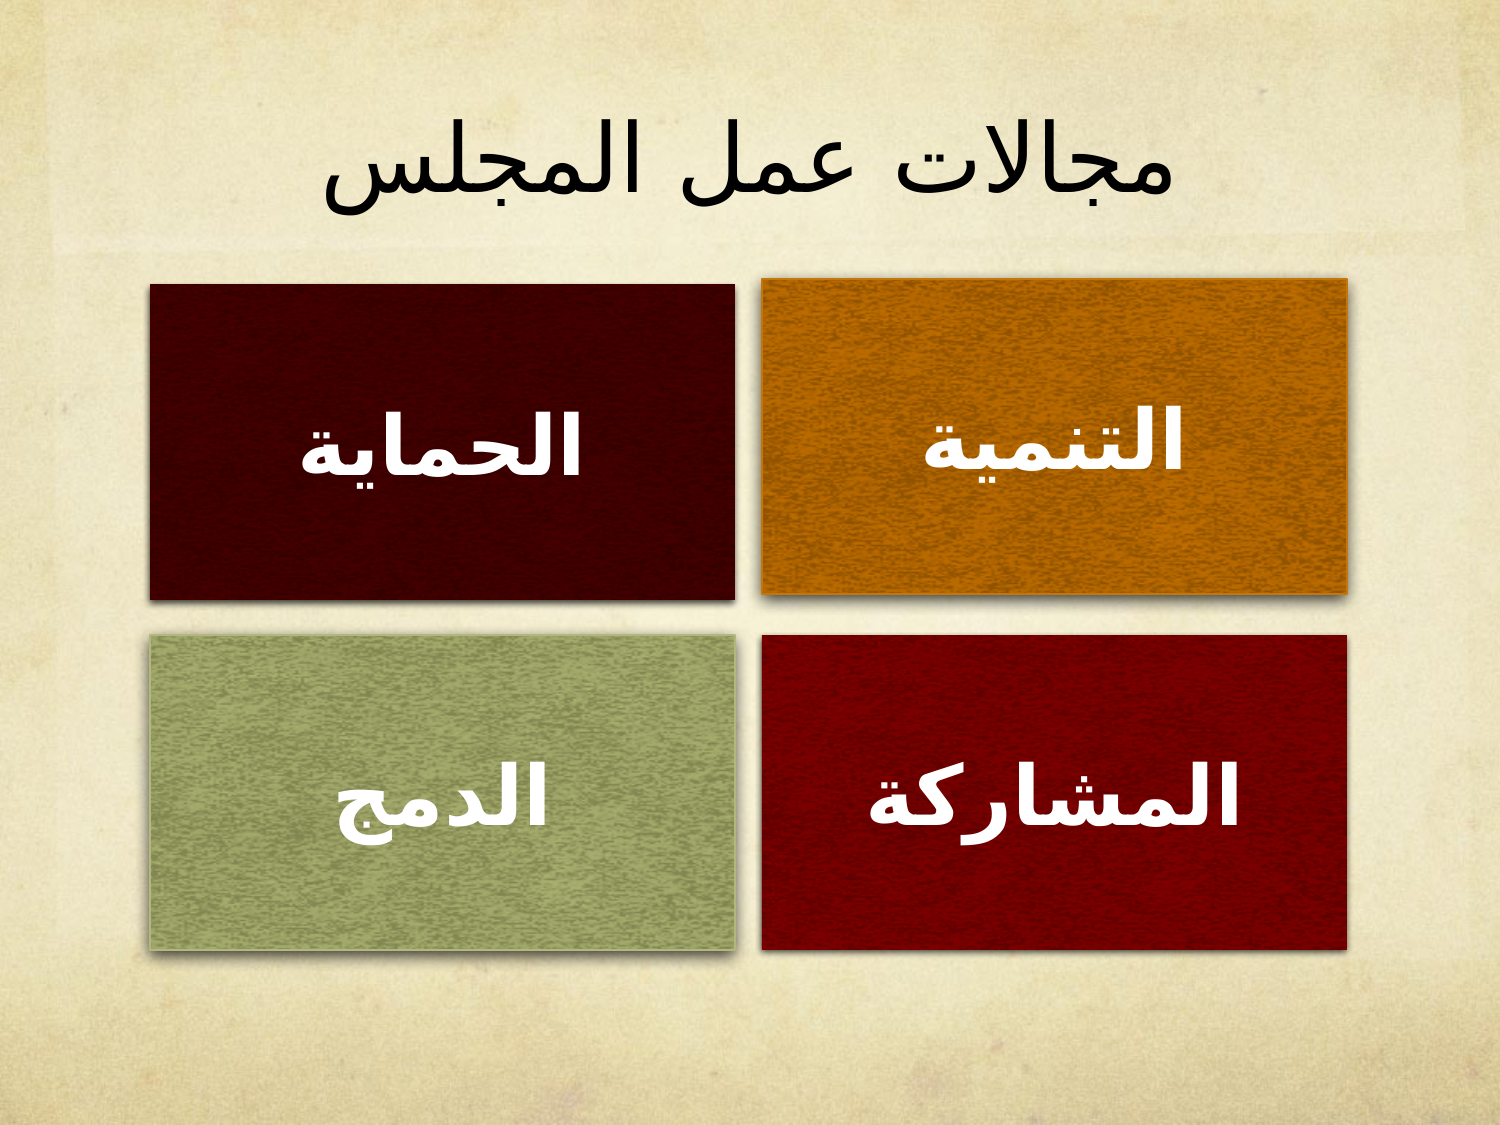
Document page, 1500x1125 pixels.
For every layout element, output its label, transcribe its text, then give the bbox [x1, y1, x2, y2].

title مجالات عمل المجلس [150, 82, 1350, 225]
list الحماية [150, 284, 735, 600]
list الدمج [149, 634, 736, 951]
picture [0, 0, 1500, 1125]
list المشاركة [761, 635, 1347, 950]
list التنمية [761, 278, 1348, 595]
